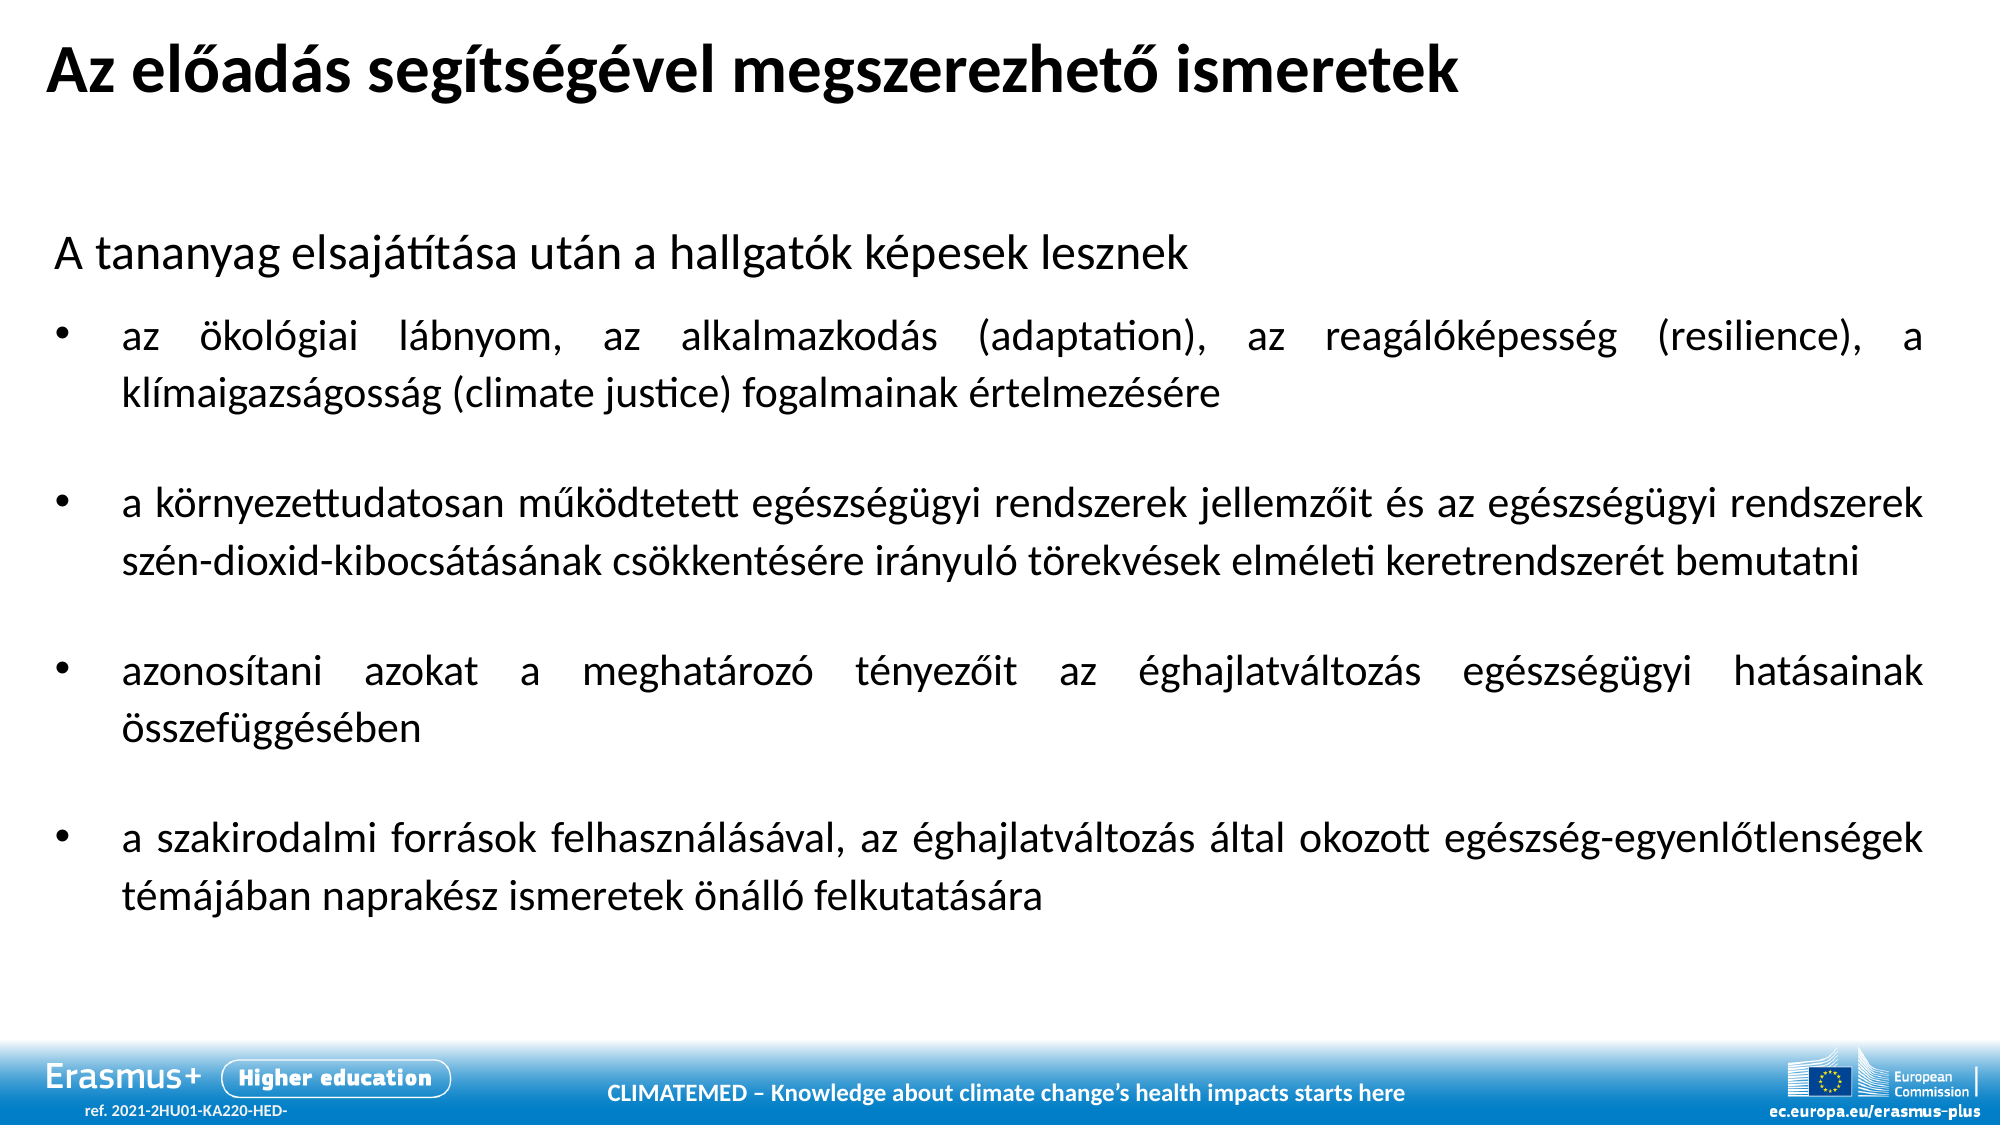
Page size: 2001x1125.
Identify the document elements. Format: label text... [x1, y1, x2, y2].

list A tananyag elsajátítása után a hallgatók képesek lesznek az ökológiai lábnyom, az alkalmazkodás (adaptation), az reagálóképesség (resilience), a klímaigazságosság (climate justice) fogalmainak értelmezésére a környezettudatosan működtetett egészségügyi rendszerek jellemzőit és az egészségügyi rendszerek szén-dioxid-kibocsátásának csökkentésére irányuló törekvések elméleti keretrendszerét bemutatni azonosítani azokat a meghatározó tényezőit az éghajlatváltozás egészségügyi hatásainak összefüggésében a szakirodalmi források felhasználásával, az éghajlatváltozás által okozott egészség-egyenlőtlenségek témájában naprakész ismeretek önálló felkutatására [31, 218, 1940, 1053]
title Az előadás segítségével megszerezhető ismeretek [31, 25, 1984, 116]
picture [0, 899, 2000, 1125]
